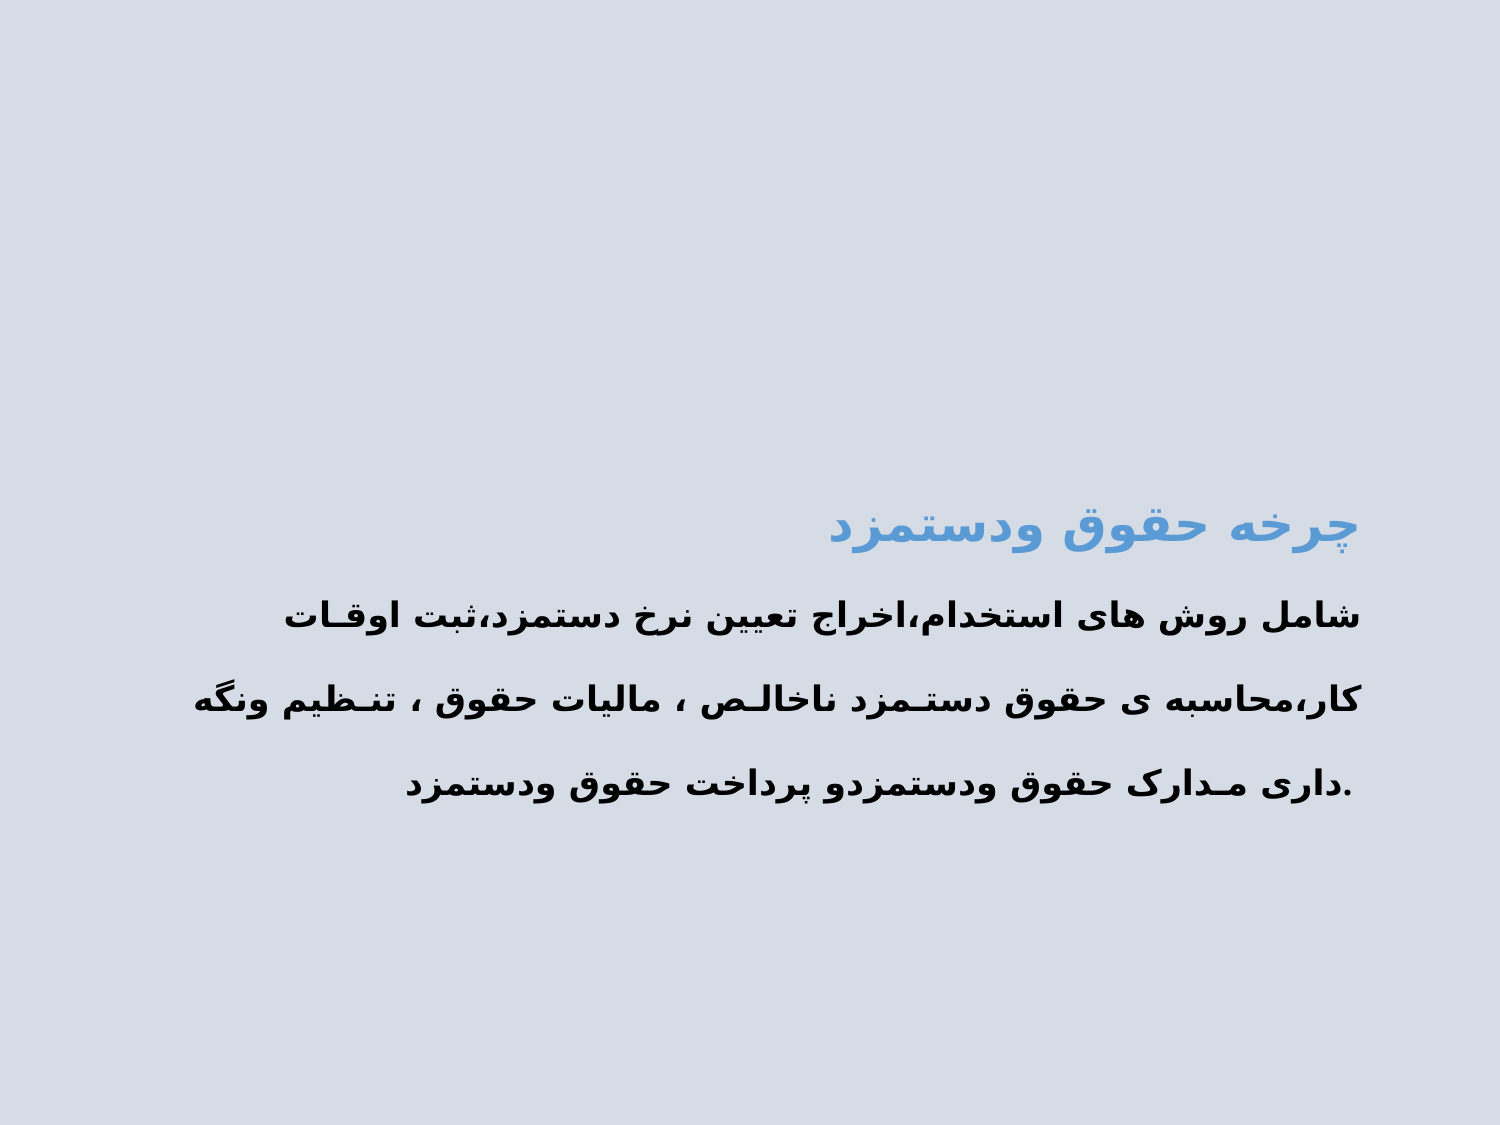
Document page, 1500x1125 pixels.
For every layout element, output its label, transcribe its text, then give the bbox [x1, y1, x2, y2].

title چرخه حقوق ودستمزد شامل روش های استخدام،اخراج تعیین نرخ دستمزد،ثبت اوقـات کار،محاسبه ی حقوق دستـمزد ناخالـص ، مالیات حقوق ، تنـظیم ونگه داری مـدارک حقوق ودستمزدو پرداخت حقوق ودستمزد. [112, 255, 1377, 811]
